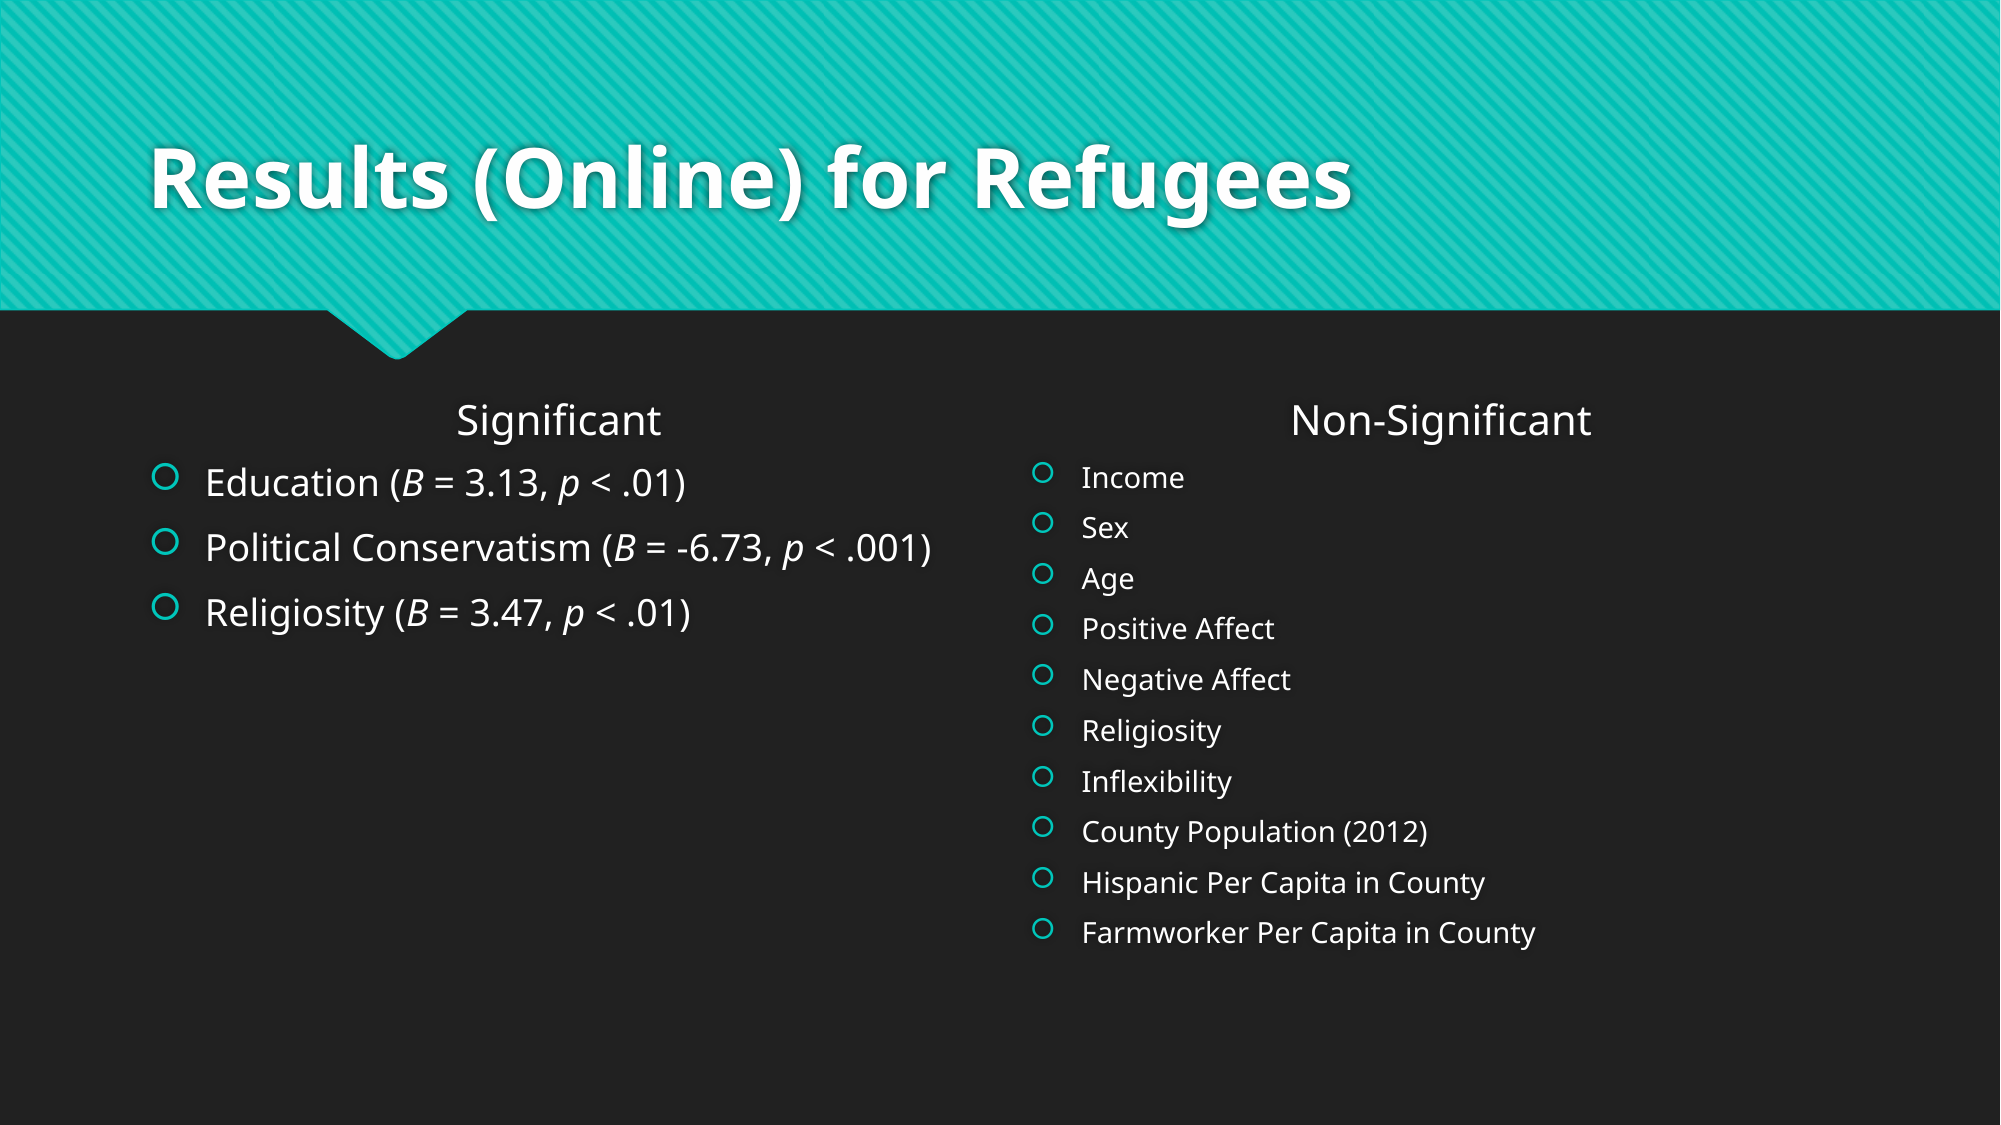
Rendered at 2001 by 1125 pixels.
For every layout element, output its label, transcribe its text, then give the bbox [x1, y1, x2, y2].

list Significant [133, 356, 985, 445]
list Education (B = 3.13, p < .01) Political Conservatism (B = -6.73, p < .001) Religiosity (B = 3.47, p < .01) [133, 451, 985, 962]
title Results (Online) for Refugees [132, 73, 1868, 233]
list Income Sex Age Positive Affect Negative Affect Religiosity Inflexibility County Population (2012) Hispanic Per Capita in County Farmworker Per Capita in County [1014, 451, 1868, 962]
list Non-Significant [1014, 356, 1868, 445]
